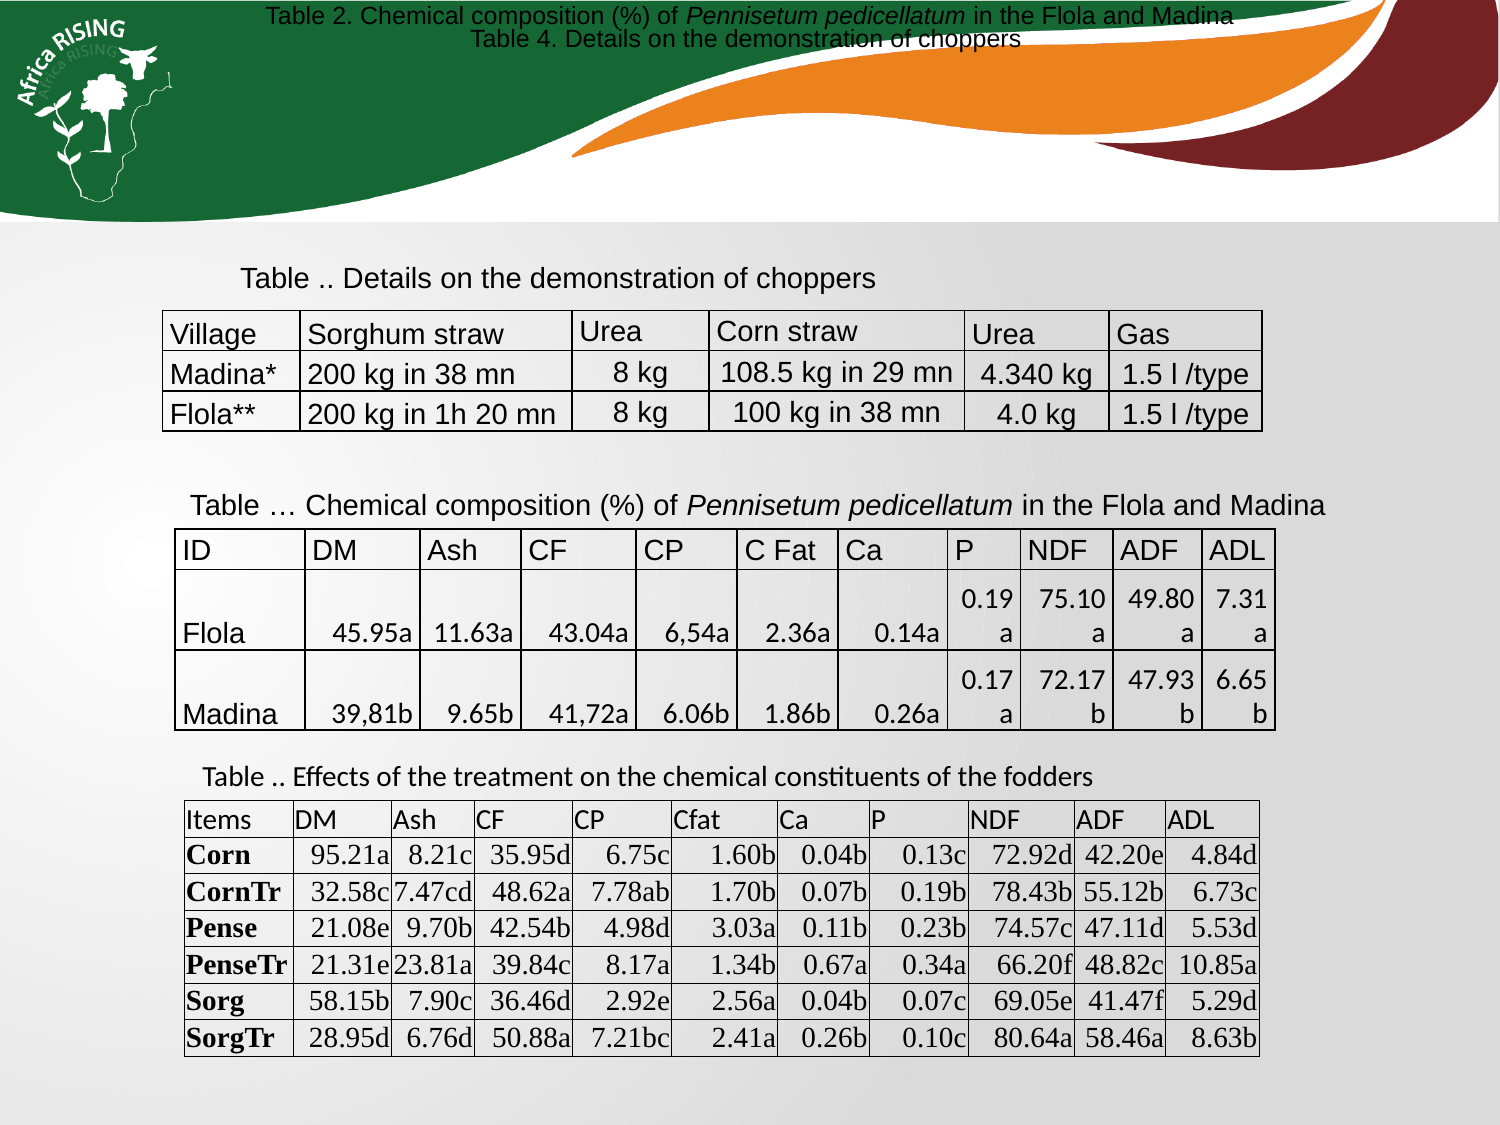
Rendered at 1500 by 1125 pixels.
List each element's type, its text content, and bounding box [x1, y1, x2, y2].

table_cell 41,72a [522, 651, 635, 729]
table_cell 0.34a [870, 947, 968, 983]
table_cell 0.19b [870, 874, 968, 910]
table_cell 39.84c [475, 947, 572, 983]
table_cell 4.84d [1166, 838, 1259, 873]
table_cell 48.82c [1075, 947, 1165, 983]
table_cell 80.64a [969, 1020, 1074, 1056]
table_cell 0.13c [870, 838, 968, 873]
table_cell 28.95d [294, 1020, 391, 1056]
table_cell 8.63b [1166, 1020, 1259, 1056]
table_cell 0.14a [839, 570, 947, 649]
table_cell 74.57c [969, 911, 1074, 946]
table_cell 200 kg in 38 mn [301, 351, 571, 390]
table_cell 200 kg in 1h 20 mn [301, 392, 571, 430]
table_cell 95.21a [294, 838, 391, 873]
table_cell Madina* [163, 351, 299, 390]
table_cell 7.78ab [573, 874, 671, 910]
text_box Table .. Details on the demonstration of choppers [224, 252, 1050, 302]
table_cell 0.04b [778, 984, 869, 1019]
table_cell 42.20e [1075, 838, 1165, 873]
table_cell 0.04b [778, 838, 869, 873]
table_cell 43.04a [522, 570, 635, 649]
table_cell 5.29d [1166, 984, 1259, 1019]
table_cell 11.63a [421, 570, 520, 649]
table_cell 0.17a [948, 651, 1020, 729]
table_cell 78.43b [969, 874, 1074, 910]
table_cell 0.07c [870, 984, 968, 1019]
table_header Items [185, 801, 293, 837]
table_cell 66.20f [969, 947, 1074, 983]
table_cell 75.10a [1021, 570, 1112, 649]
table_cell 72.92d [969, 838, 1074, 873]
table_cell 32.58c [294, 874, 391, 910]
table_cell 21.31e [294, 947, 391, 983]
table_cell Flola [176, 570, 304, 649]
table_header CP [573, 801, 671, 837]
table_header Cfat [672, 801, 777, 837]
table_cell 1.5 l /type [1110, 351, 1261, 390]
table_header Village [163, 311, 299, 350]
table_header Corn straw [710, 311, 964, 350]
table_cell PenseTr [185, 947, 293, 983]
table_header C Fat [738, 530, 837, 569]
table_header NDF [1021, 530, 1112, 569]
table_header ADF [1114, 530, 1201, 569]
table_cell 0.11b [778, 911, 869, 946]
table_cell 21.08e [294, 911, 391, 946]
table_cell 69.05e [969, 984, 1074, 1019]
text_box Table 4. Details on the demonstration of choppers [454, 15, 1045, 60]
table_cell 2.41a [672, 1020, 777, 1056]
table_header ID [176, 530, 304, 569]
table_cell 4.340 kg [965, 351, 1108, 390]
table_header Sorghum straw [301, 311, 571, 350]
table_header ADF [1075, 801, 1165, 837]
table_cell 0.67a [778, 947, 869, 983]
table_cell 55.12b [1075, 874, 1165, 910]
table_cell 0.19a [948, 570, 1020, 649]
table_cell 0.10c [870, 1020, 968, 1056]
table_cell Sorg [185, 984, 293, 1019]
table_cell 39,81b [306, 651, 419, 729]
table_cell 7.31a [1203, 570, 1274, 649]
picture [0, 0, 1499, 222]
table_header Ash [392, 801, 474, 837]
table_header Ca [778, 801, 869, 837]
table_cell 3.03a [672, 911, 777, 946]
table_cell 1.34b [672, 947, 777, 983]
table_cell 58.15b [294, 984, 391, 1019]
table_header ADL [1203, 530, 1274, 569]
table_cell Flola** [163, 392, 299, 430]
table_cell 47.93b [1114, 651, 1201, 729]
table_cell 1.86b [738, 651, 837, 729]
table_cell 1.60b [672, 838, 777, 873]
table_cell 9.70b [392, 911, 474, 946]
table_cell 2.36a [738, 570, 837, 649]
table_cell 2.92e [573, 984, 671, 1019]
table_cell 6,54a [637, 570, 736, 649]
table_cell 36.46d [475, 984, 572, 1019]
table_cell 10.85a [1166, 947, 1259, 983]
table_cell 0.26b [778, 1020, 869, 1056]
table_cell Corn [185, 838, 293, 873]
table_cell CornTr [185, 874, 293, 910]
table_cell 7.47cd [392, 874, 474, 910]
table_cell 7.90c [392, 984, 474, 1019]
table_cell 72.17b [1021, 651, 1112, 729]
table_cell 23.81a [392, 947, 474, 983]
table_header Urea [573, 311, 708, 350]
table_cell 6.65b [1203, 651, 1274, 729]
table_cell 4.98d [573, 911, 671, 946]
table_cell 0.26a [839, 651, 947, 729]
table_cell 6.75c [573, 838, 671, 873]
table_cell 45.95a [306, 570, 419, 649]
table_cell 58.46a [1075, 1020, 1165, 1056]
text_box Table 2. Chemical composition (%) of Pennisetum pedicellatum in the Flola and Madina [250, 0, 1250, 83]
table_header ADL [1166, 801, 1259, 837]
table_cell SorgTr [185, 1020, 293, 1056]
table_cell 7.21bc [573, 1020, 671, 1056]
text_box Table … Chemical composition (%) of Pennisetum pedicellatum in the Flola and Madina [174, 479, 1350, 530]
table_header CF [475, 801, 572, 837]
table_cell 1.5 l /type [1110, 392, 1261, 430]
table_cell 42.54b [475, 911, 572, 946]
text_box Table .. Effects of the treatment on the chemical constituents of the fodders [187, 749, 1313, 800]
table_cell 5.53d [1166, 911, 1259, 946]
table_cell 8.21c [392, 838, 474, 873]
table_header DM [294, 801, 391, 837]
table_header P [870, 801, 968, 837]
table_cell 47.11d [1075, 911, 1165, 946]
table_cell 0.23b [870, 911, 968, 946]
table_header Ash [421, 530, 520, 569]
table_cell 35.95d [475, 838, 572, 873]
table_cell 8 kg [573, 392, 708, 430]
table_header CF [522, 530, 635, 569]
table_cell 2.56a [672, 984, 777, 1019]
table_header CP [637, 530, 736, 569]
table_header Ca [839, 530, 947, 569]
table_header DM [306, 530, 419, 569]
table_cell 100 kg in 38 mn [710, 392, 964, 430]
table_cell 0.07b [778, 874, 869, 910]
table_cell 6.06b [637, 651, 736, 729]
table_cell 4.0 kg [965, 392, 1108, 430]
table_cell 108.5 kg in 29 mn [710, 351, 964, 390]
table_cell 1.70b [672, 874, 777, 910]
table_cell 6.73c [1166, 874, 1259, 910]
table_cell 48.62a [475, 874, 572, 910]
table_cell Madina [176, 651, 304, 729]
table_cell 6.76d [392, 1020, 474, 1056]
table_cell 8.17a [573, 947, 671, 983]
table_header NDF [969, 801, 1074, 837]
table_cell Pense [185, 911, 293, 946]
table_header Gas [1110, 311, 1261, 350]
table_header Urea [965, 311, 1108, 350]
table_cell 41.47f [1075, 984, 1165, 1019]
table_header P [948, 530, 1020, 569]
table_cell 9.65b [421, 651, 520, 729]
table_cell 49.80a [1114, 570, 1201, 649]
table_cell 50.88a [475, 1020, 572, 1056]
table_cell 8 kg [573, 351, 708, 390]
